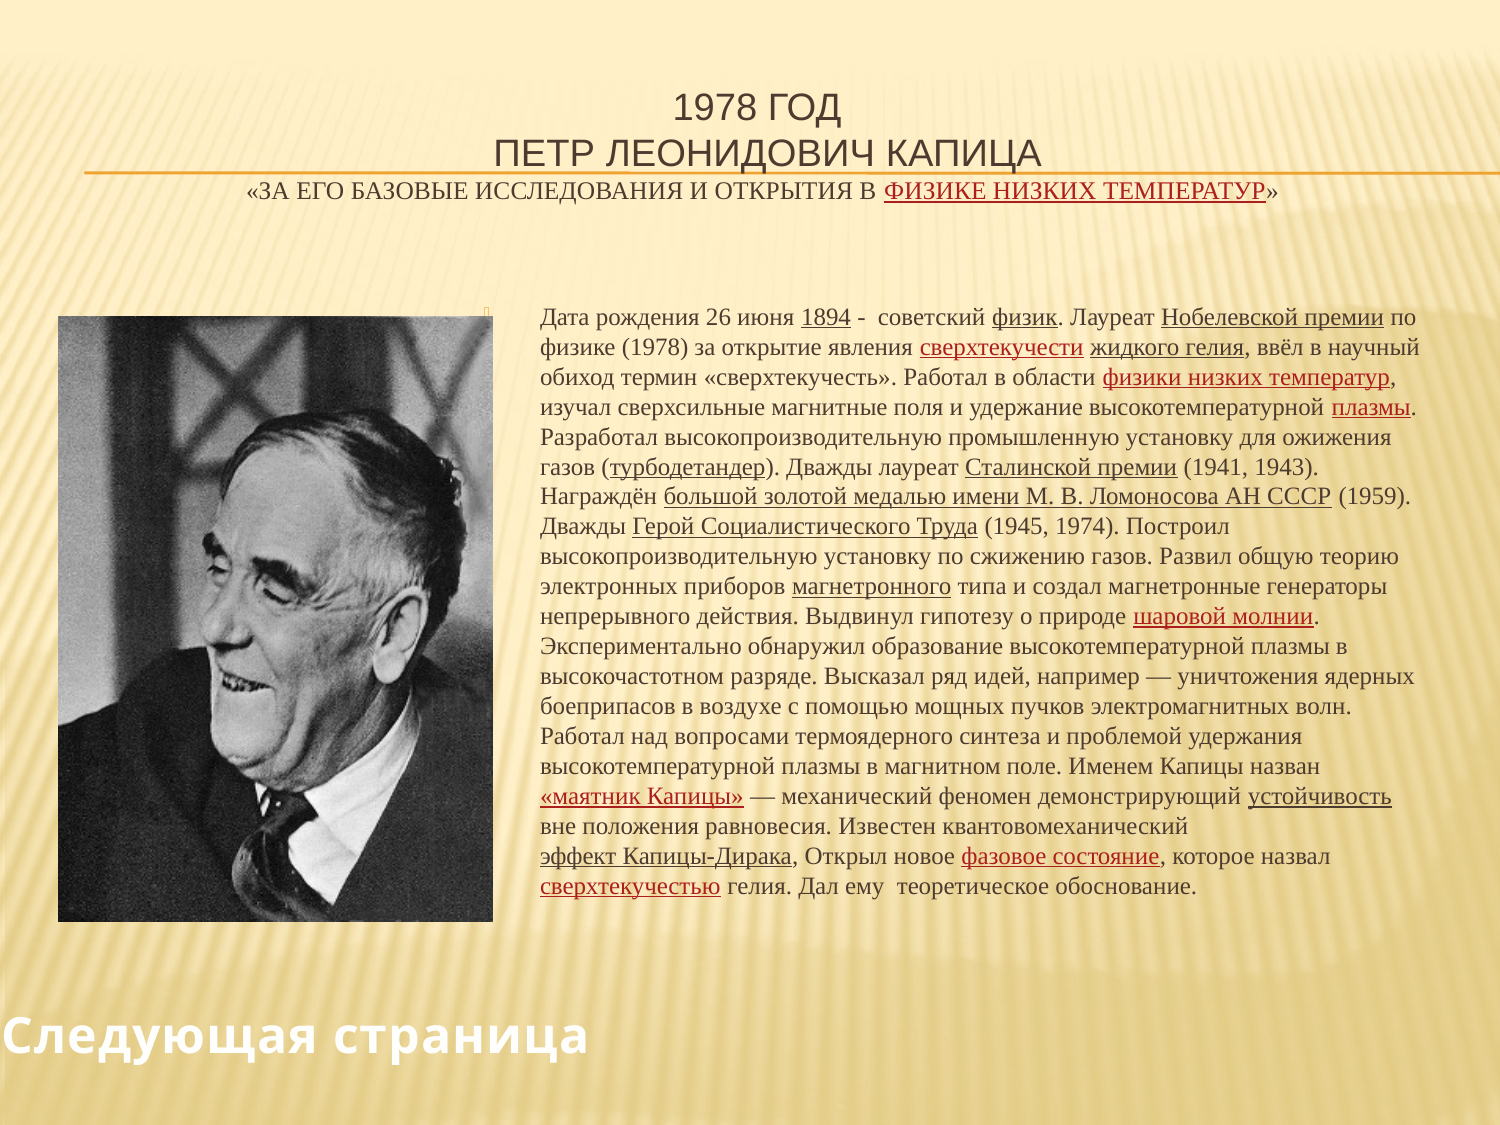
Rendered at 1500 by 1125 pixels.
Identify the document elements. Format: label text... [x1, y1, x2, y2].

picture [58, 316, 493, 922]
list Дата рождения 26 июня 1894 - советский физик. Лауреат Нобелевской премии по физике (1978) за открытие явления сверхтекучести жидкого гелия, ввёл в научный обиход термин «сверхтекучесть». Работал в области физики низких температур, изучал сверхсильные магнитные поля и удержание высокотемпературной плазмы. Разработал высокопроизводительную промышленную установку для ожижения газов (турбодетандер). Дважды лауреат Сталинской премии (1941, 1943). Награждён большой золотой медалью имени М. В. Ломоносова АН СССР (1959). Дважды Герой Социалистического Труда (1945, 1974). Построил высокопроизводительную установку по сжижению газов. Развил общую теорию электронных приборов магнетронного типа и создал магнетронные генераторы непрерывного действия. Выдвинул гипотезу о природе шаровой молнии. Экспериментально обнаружил образование высокотемпературной плазмы в высокочастотном разряде. Высказал ряд идей, например — уничтожения ядерных боеприпасов в воздухе с помощью мощных пучков электромагнитных волн. Работал над вопросами термоядерного синтеза и проблемой удержания высокотемпературной плазмы в магнитном поле. Именем Капицы назван «маятник Капицы» — механический феномен демонстрирующий устойчивость вне положения равновесия. Известен квантовомеханический эффект Капицы-Дирака, Открыл новое фазовое состояние, которое назвал сверхтекучестью гелия. Дал ему теоретическое обоснование. [468, 292, 1442, 1032]
title 1978 год Петр Леонидович Капица «за его базовые исследования и открытия в физике низких температур» [50, 75, 1475, 213]
text_box Следующая страница [0, 996, 605, 1071]
